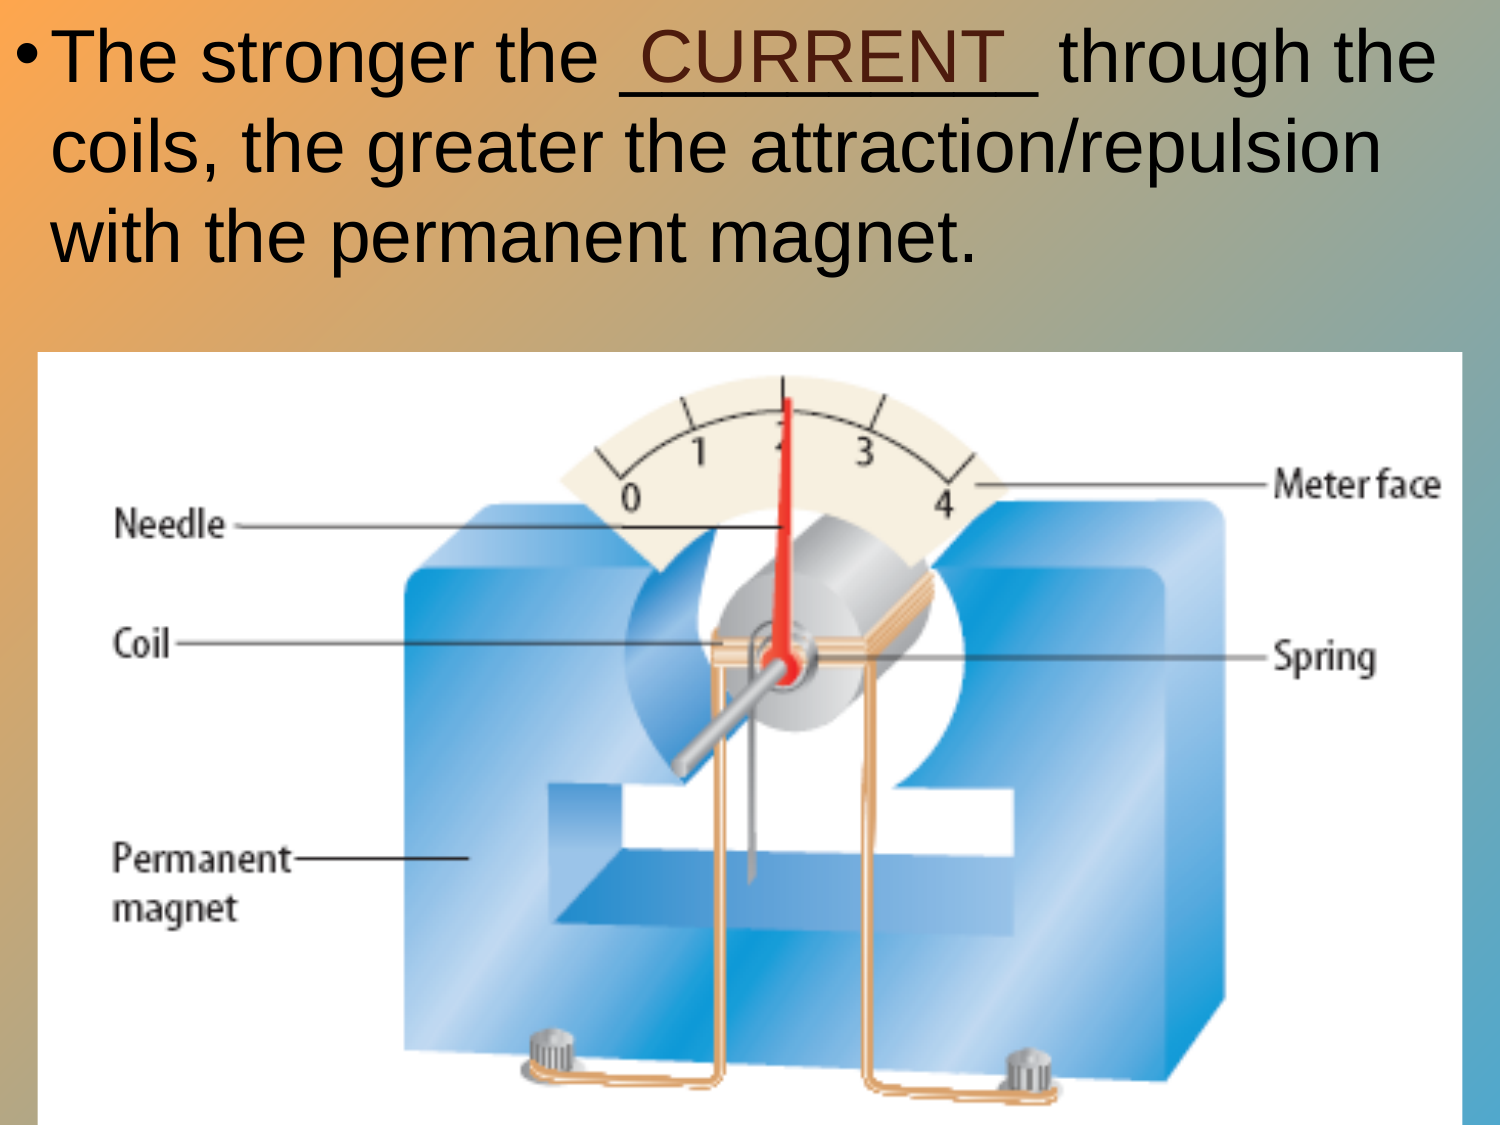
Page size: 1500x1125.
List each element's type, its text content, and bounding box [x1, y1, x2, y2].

text_box The stronger the __________ through the coils, the greater the attraction/repulsion with the permanent magnet. [0, 0, 1500, 285]
picture [37, 352, 1463, 1125]
text_box CURRENT [624, 0, 1025, 105]
